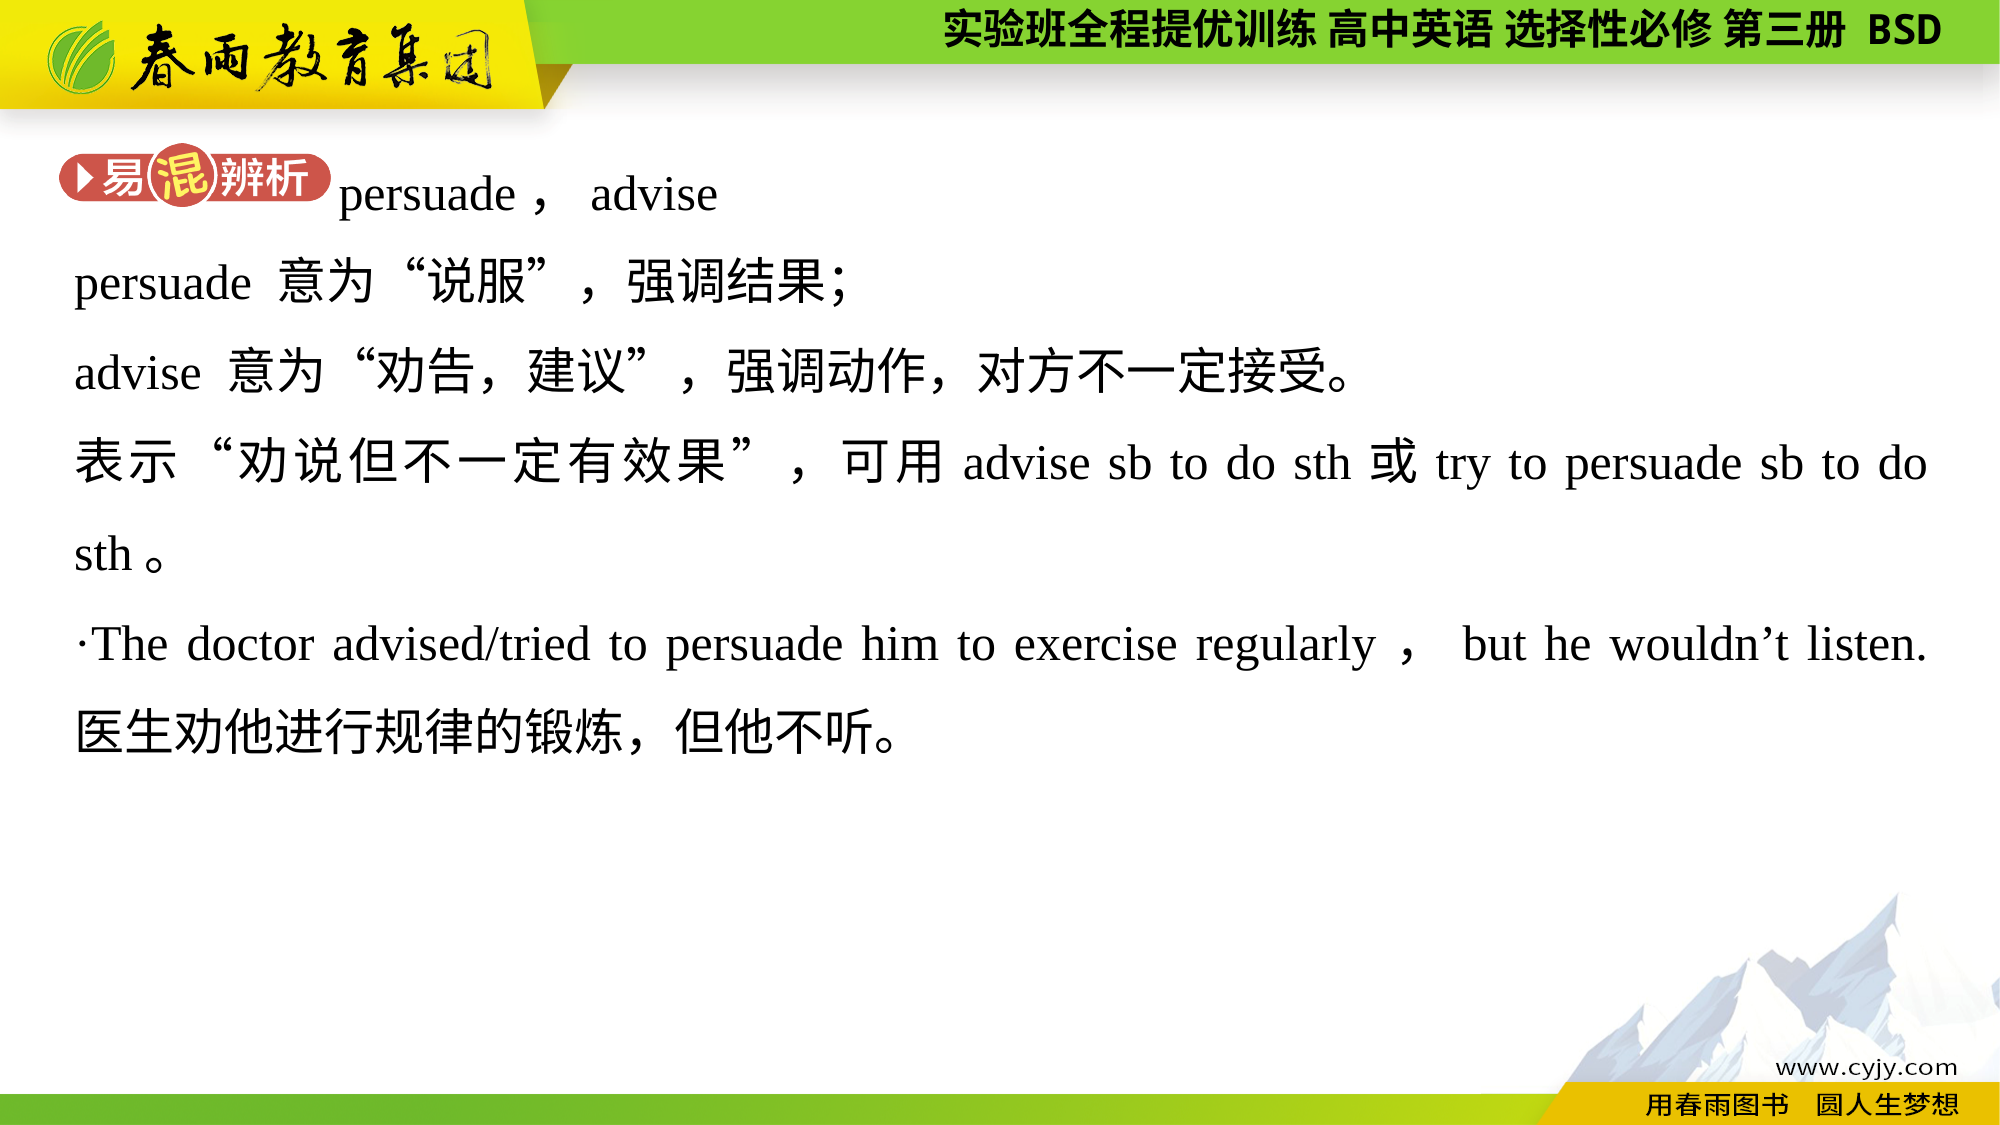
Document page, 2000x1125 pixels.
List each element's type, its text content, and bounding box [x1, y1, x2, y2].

list persuade，advise persuade 意为“说服”，强调结果； advise 意为“劝告，建议”，强调动作，对方不一定接受。 表示“劝说但不一定有效果”，可用advise sb to do sth或try to persuade sb to do sth。 ·The doctor advised/tried to persuade him to exercise regularly，but he wouldn’t listen. 医生劝他进行规律的锻炼，但他不听。 [59, 122, 1944, 683]
picture [0, 0, 2000, 1125]
